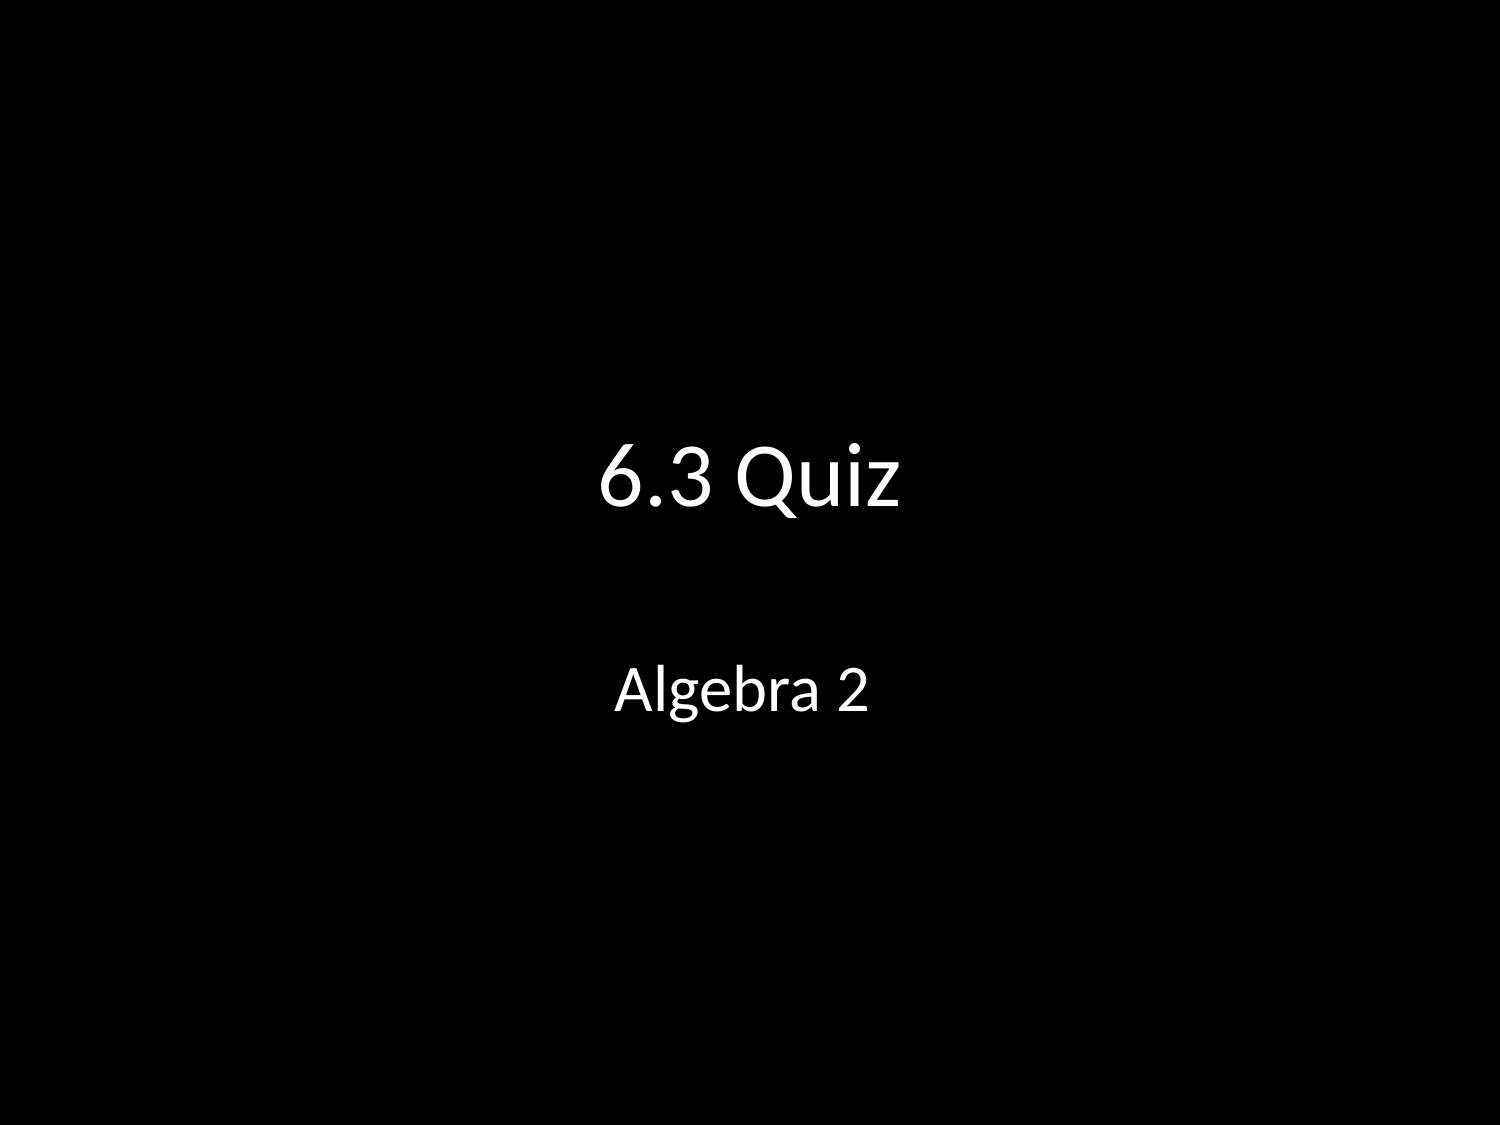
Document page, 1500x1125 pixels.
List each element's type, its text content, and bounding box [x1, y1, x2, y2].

title 6.3 Quiz [112, 349, 1388, 591]
subtitle Algebra 2 [225, 637, 1275, 925]
